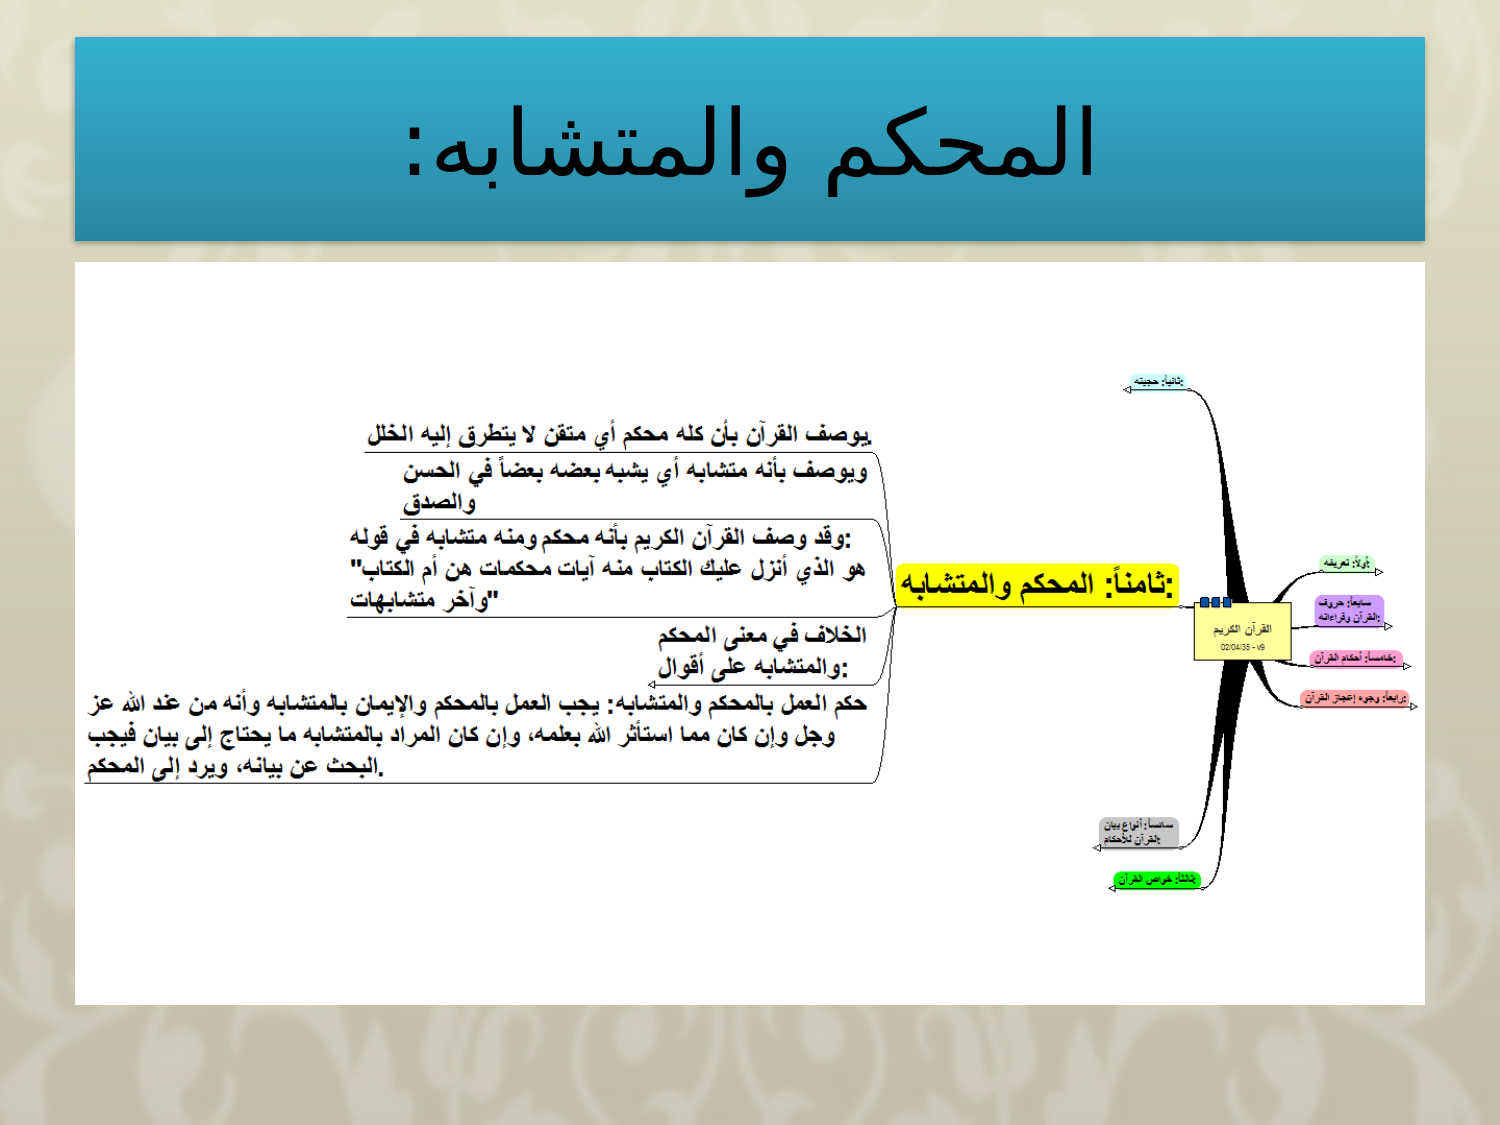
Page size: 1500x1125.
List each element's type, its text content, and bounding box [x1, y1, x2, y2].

title المحكم والمتشابه: [75, 37, 1425, 241]
picture [0, 0, 1500, 1125]
